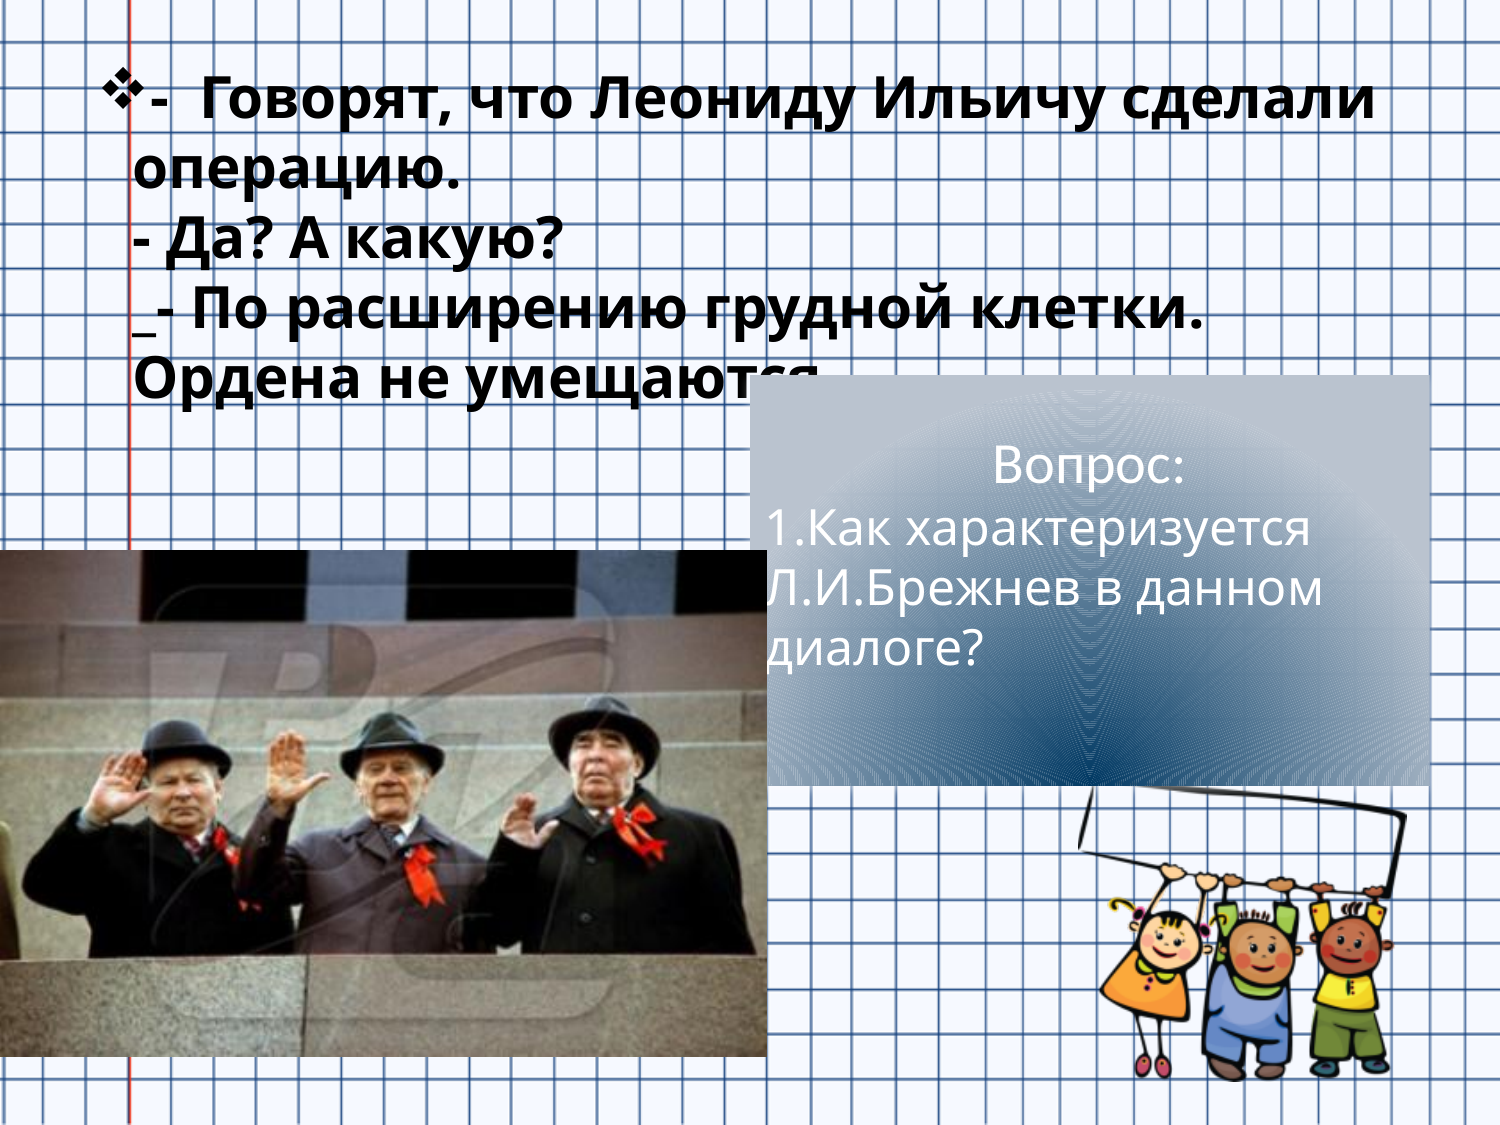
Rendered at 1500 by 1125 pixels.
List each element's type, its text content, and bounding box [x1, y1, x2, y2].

title - Говорят, что Леониду Ильичу сделали операцию. - Да? А какую? _- По расширению грудной клетки. Ордена не умещаются . [81, 105, 1433, 366]
text_box Вопрос: 1.Как характеризуется Л.И.Брежнев в данном диалоге? [750, 375, 1430, 786]
picture [0, 0, 1500, 1125]
